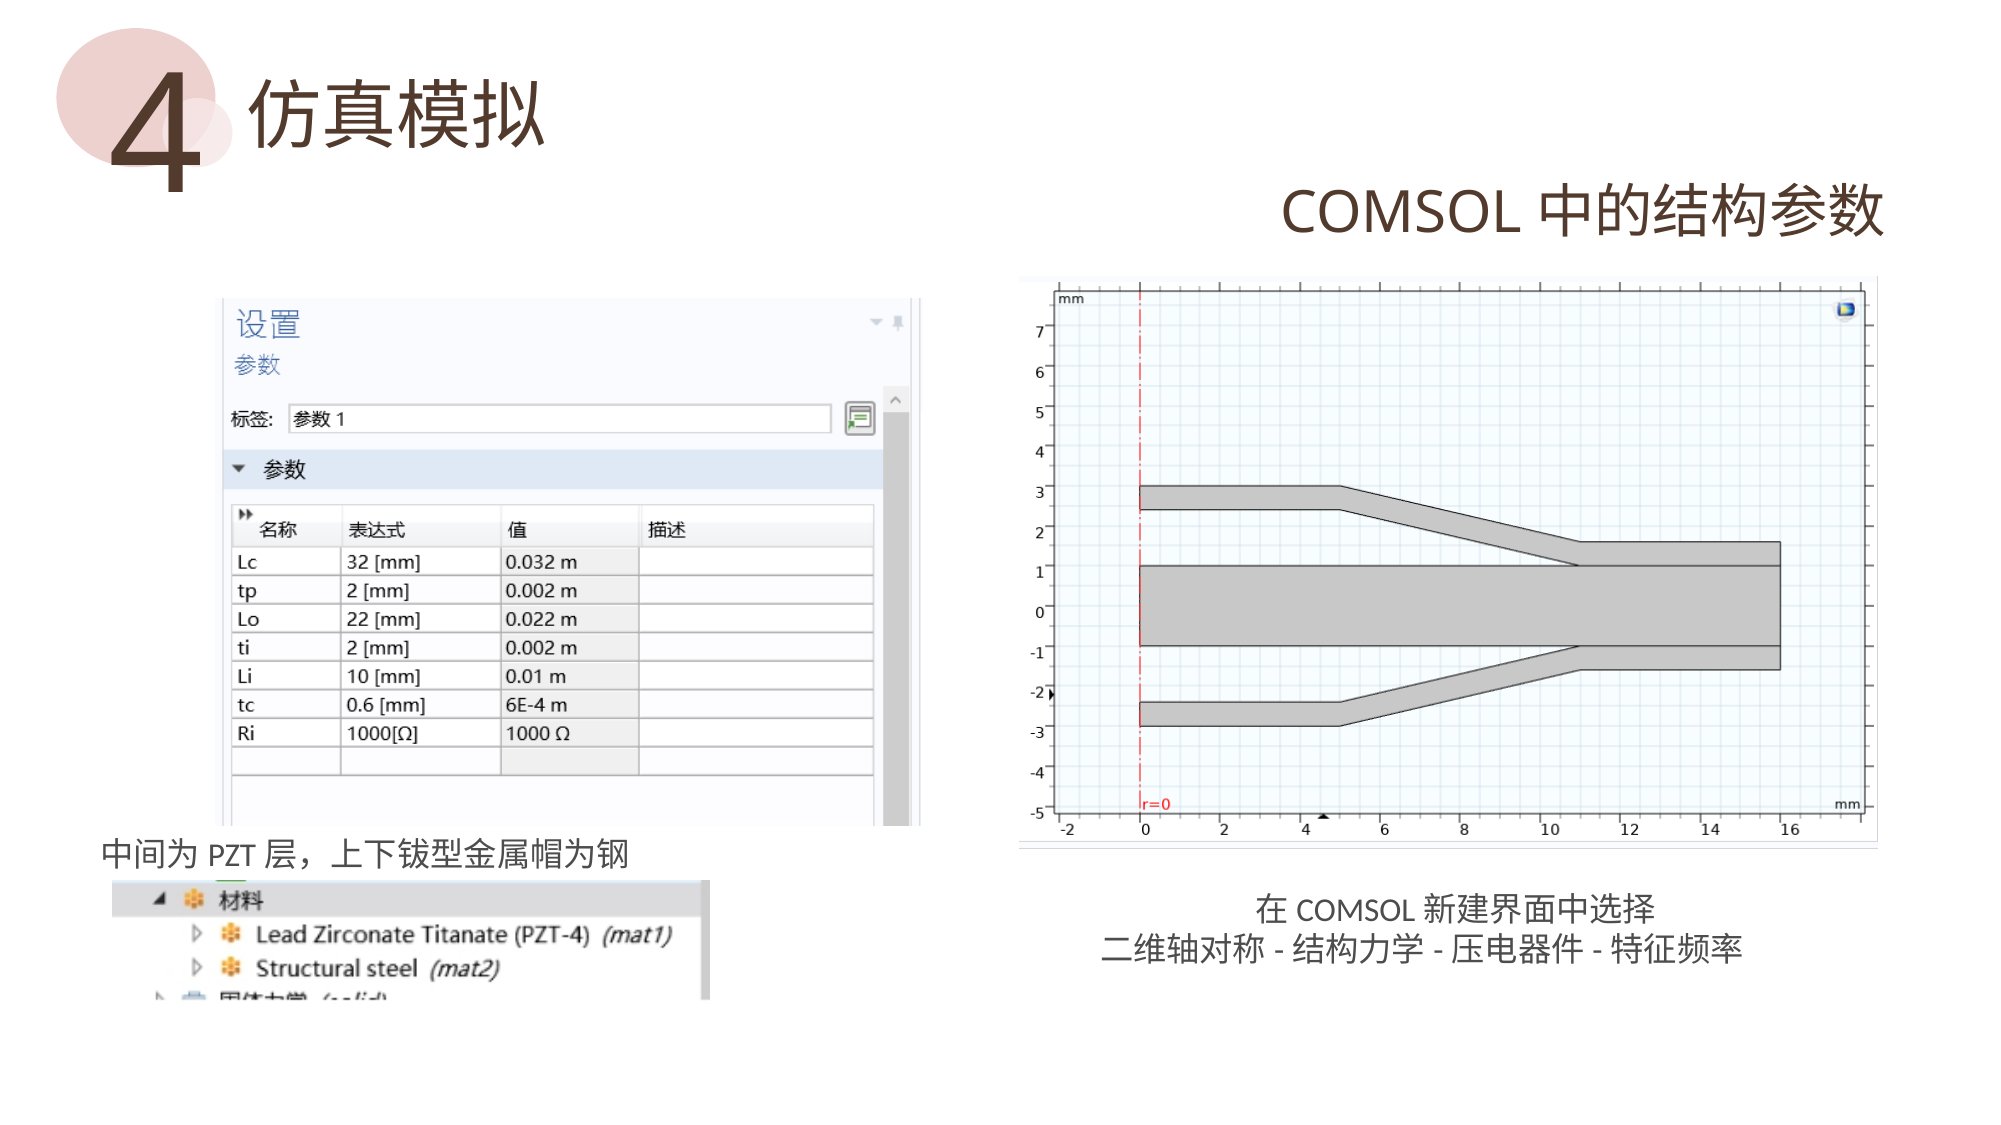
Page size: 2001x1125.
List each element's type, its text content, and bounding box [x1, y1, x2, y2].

text_box 中间为PZT层，上下钹型金属帽为钢 [85, 825, 919, 881]
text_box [56, 0, 645, 264]
picture [111, 880, 710, 1002]
picture [215, 298, 923, 826]
text_box COMSOL中的结构参数 [1265, 167, 1901, 252]
picture [1018, 276, 1878, 849]
text_box 在COMSOL新建界面中选择 二维轴对称-结构力学-压电器件-特征频率 [908, 880, 1935, 976]
